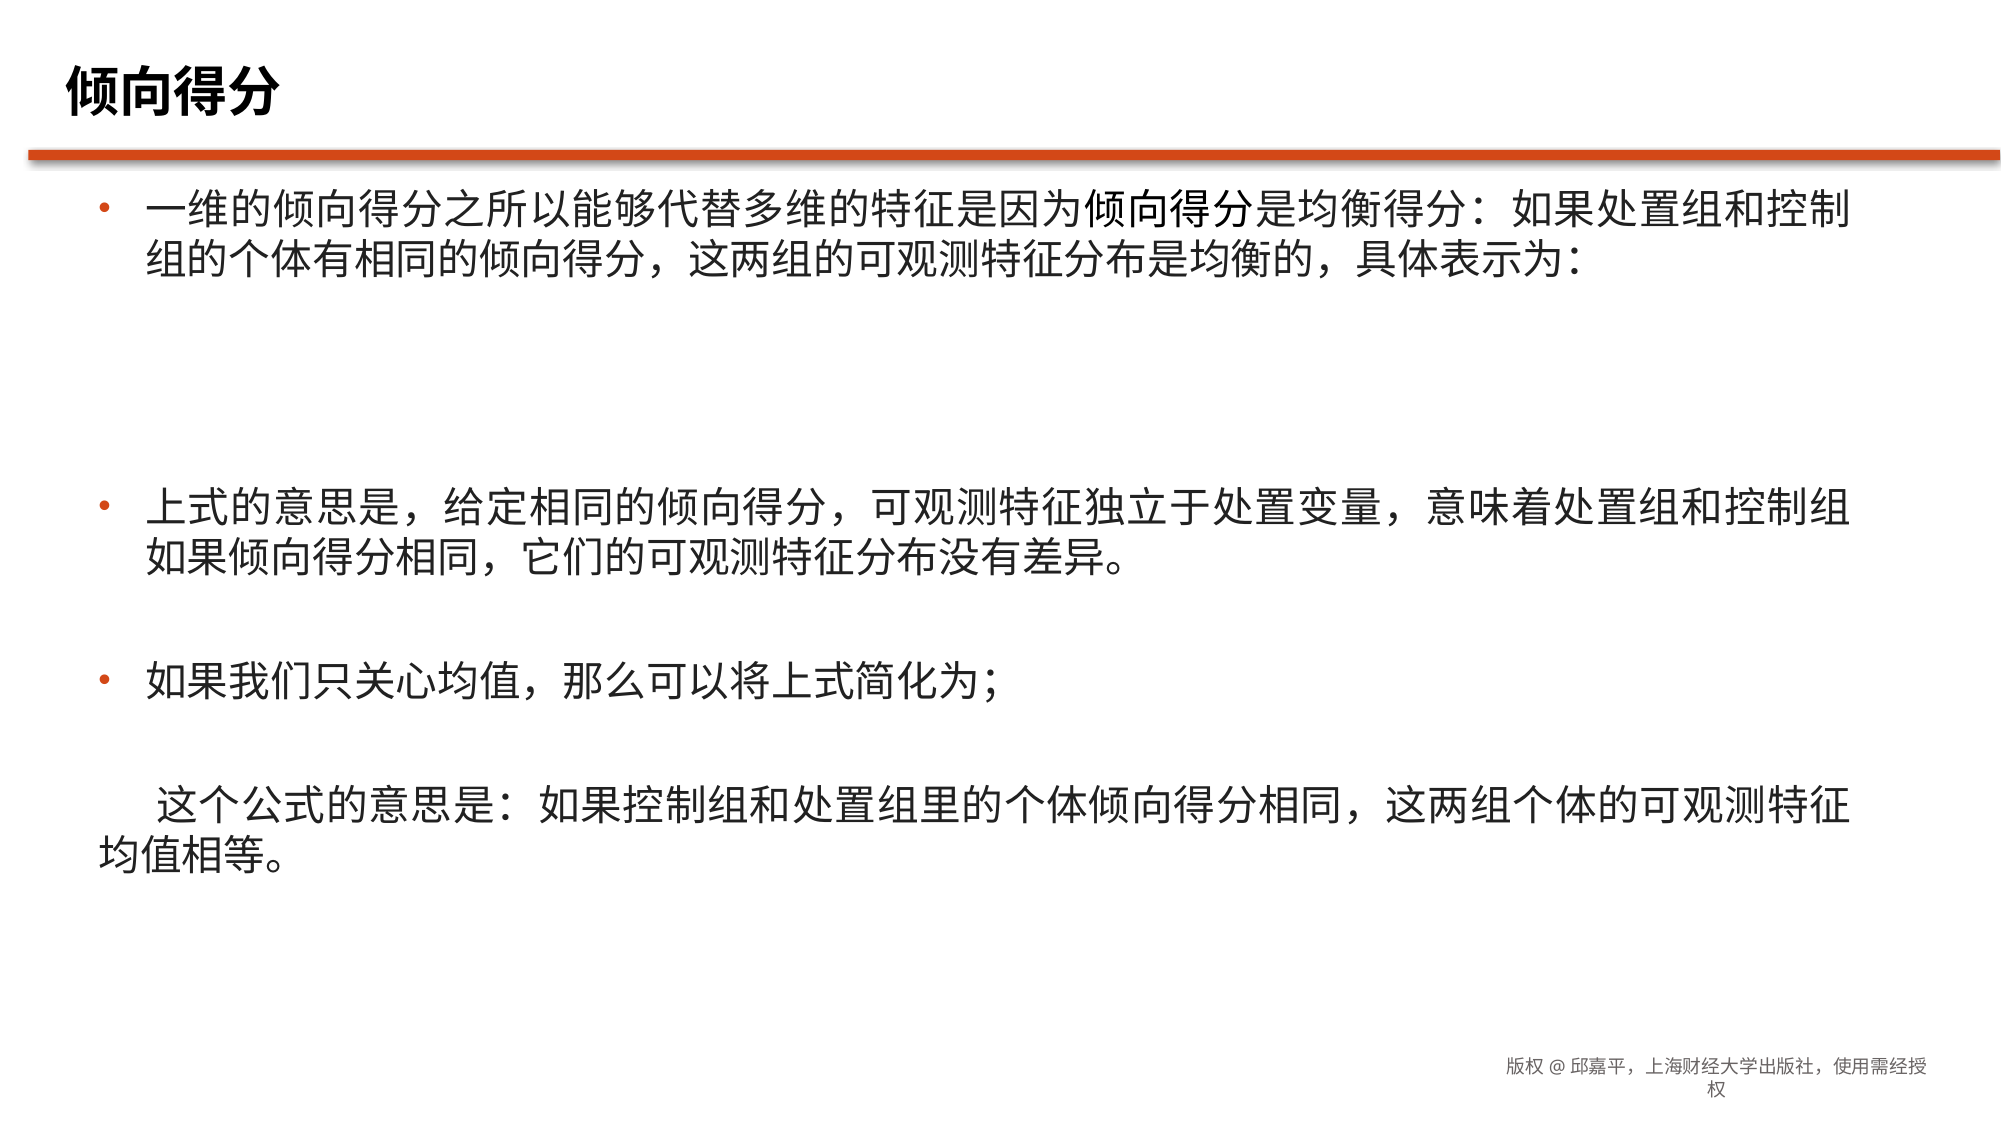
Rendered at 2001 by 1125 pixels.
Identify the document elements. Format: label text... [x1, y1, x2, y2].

footer 版权@邱嘉平，上海财经大学出版社，使用需经授权 [1483, 1046, 1950, 1109]
title 倾向得分 [50, 50, 1825, 138]
